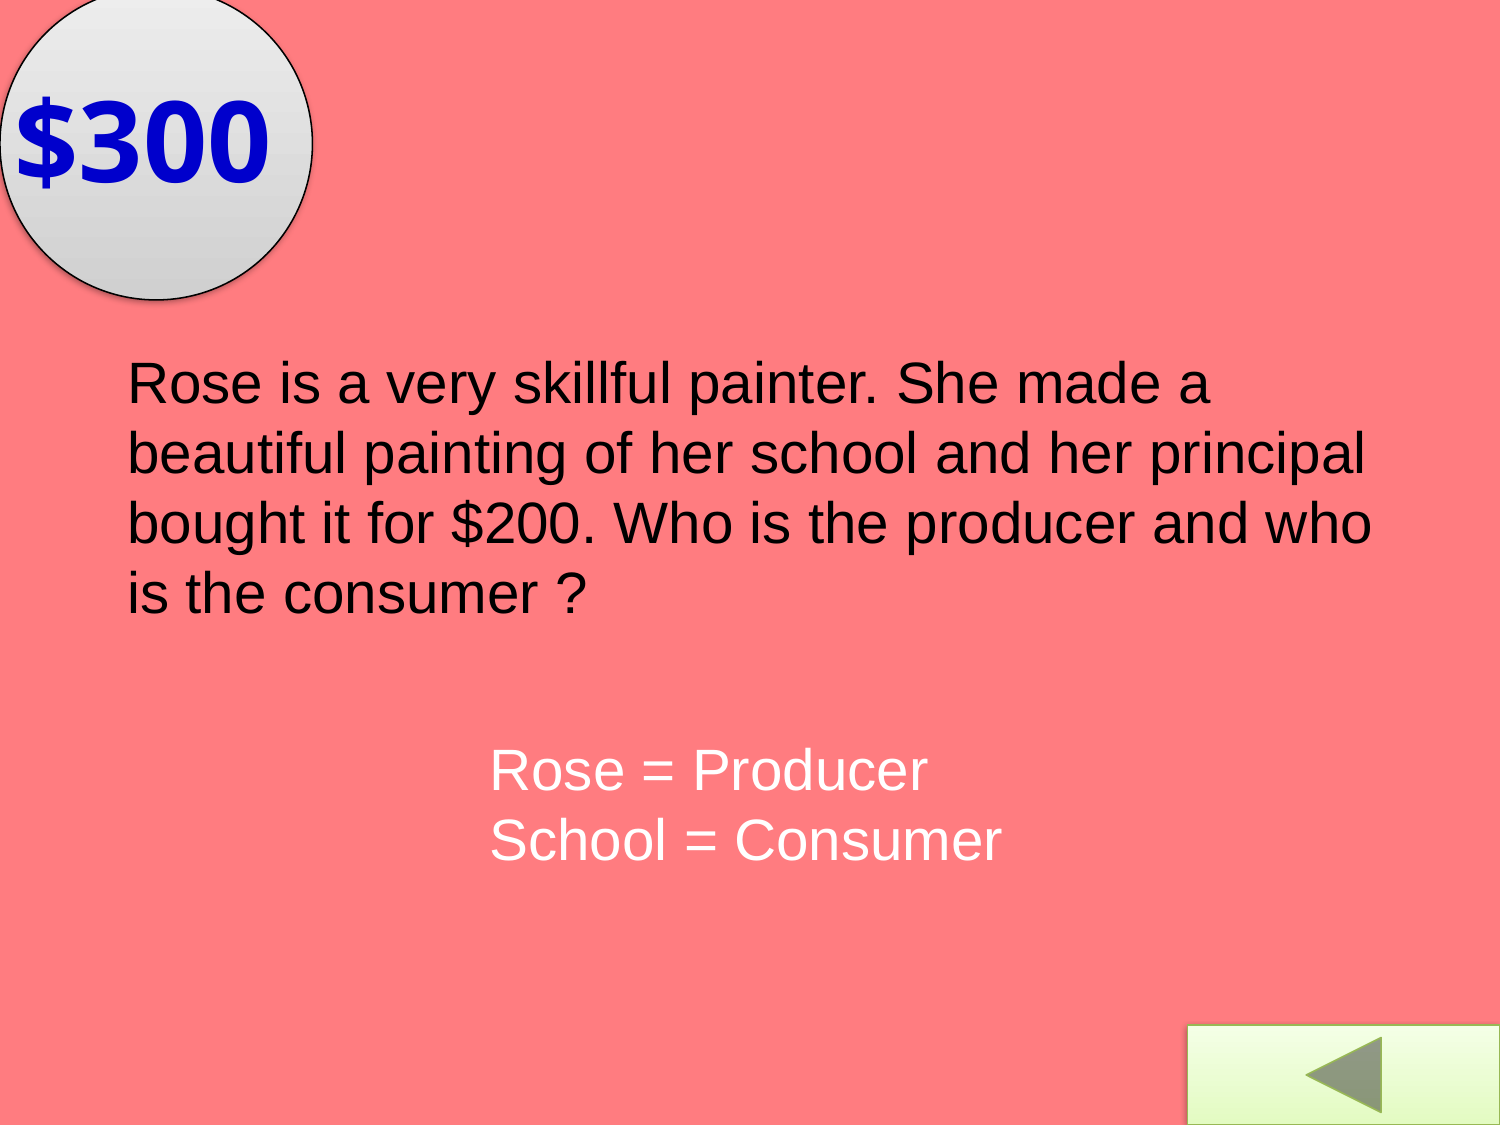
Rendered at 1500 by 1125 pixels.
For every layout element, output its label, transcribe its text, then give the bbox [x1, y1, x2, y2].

text_box Rose = Producer School = Consumer [474, 724, 1063, 880]
text_box [1187, 1024, 1500, 1125]
text_box [15, 213, 298, 301]
text_box Rose is a very skillful painter. She made a beautiful painting of her school and her principal bought it for $200. Who is the producer and who is the consumer ? [112, 337, 1425, 633]
text_box [22, 0, 291, 62]
text_box $300 [0, 62, 1425, 213]
